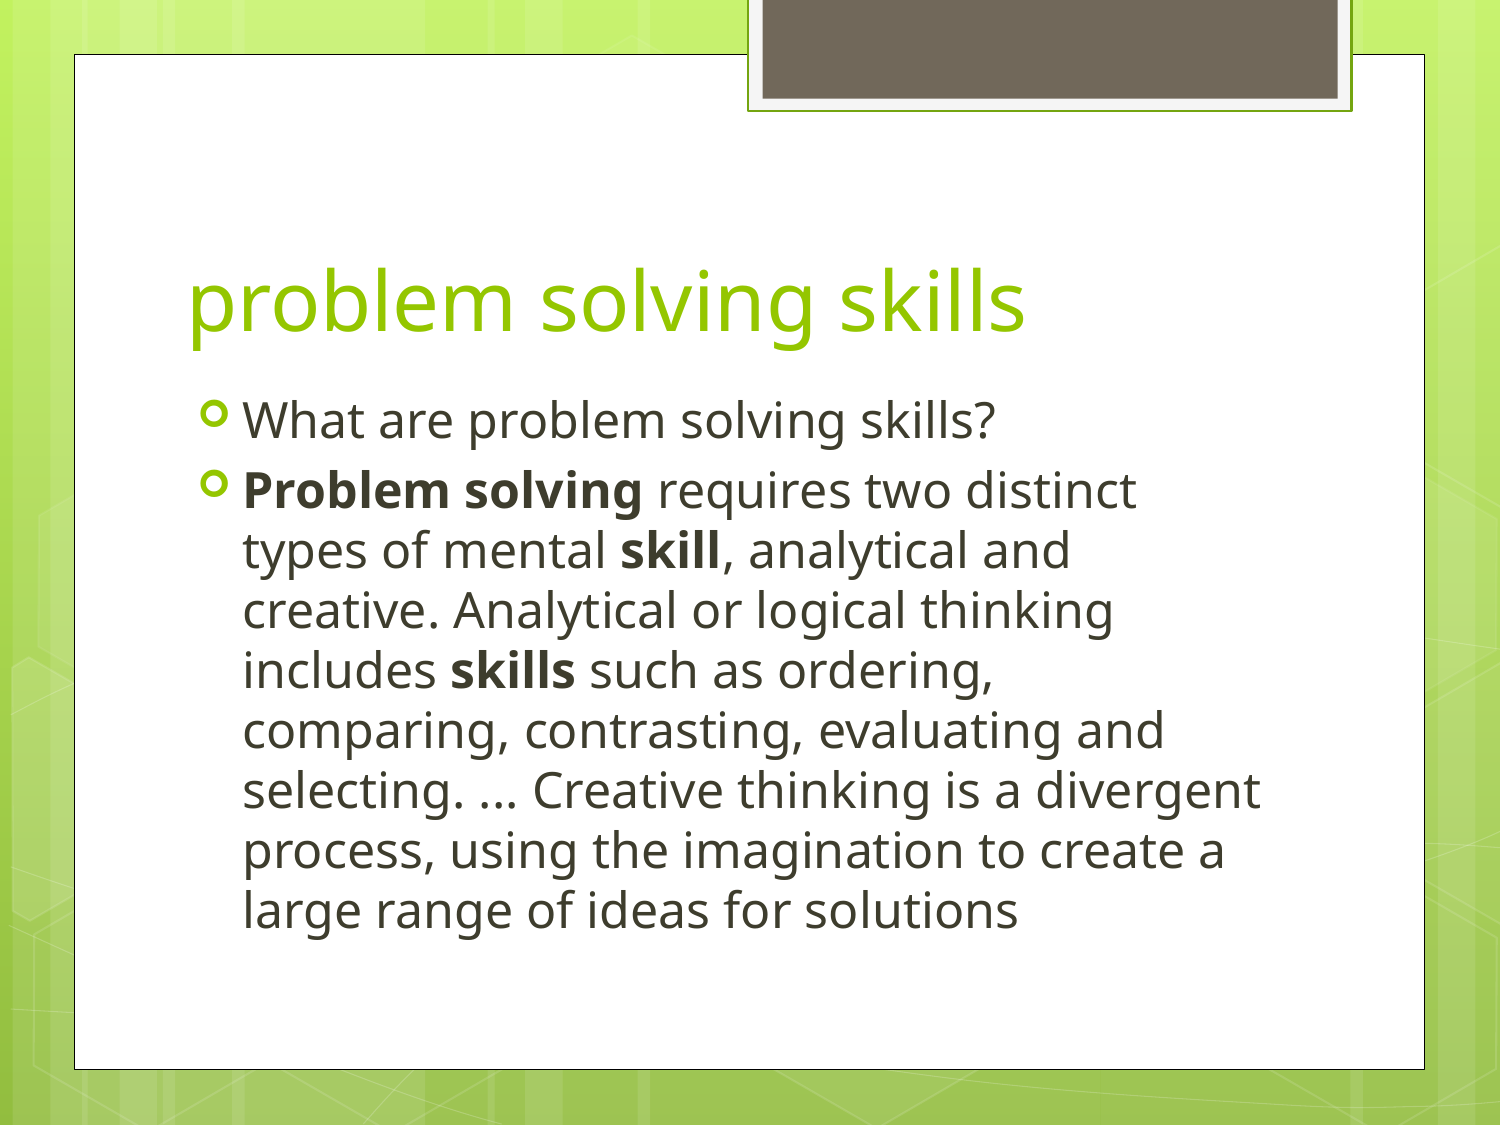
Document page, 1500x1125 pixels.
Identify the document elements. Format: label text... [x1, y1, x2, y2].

list What are problem solving skills? Problem solving requires two distinct types of mental skill, analytical and creative. Analytical or logical thinking includes skills such as ordering, comparing, contrasting, evaluating and selecting. ... Creative thinking is a divergent process, using the imagination to create a large range of ideas for solutions [171, 381, 1283, 957]
title problem solving skills [171, 168, 1324, 357]
